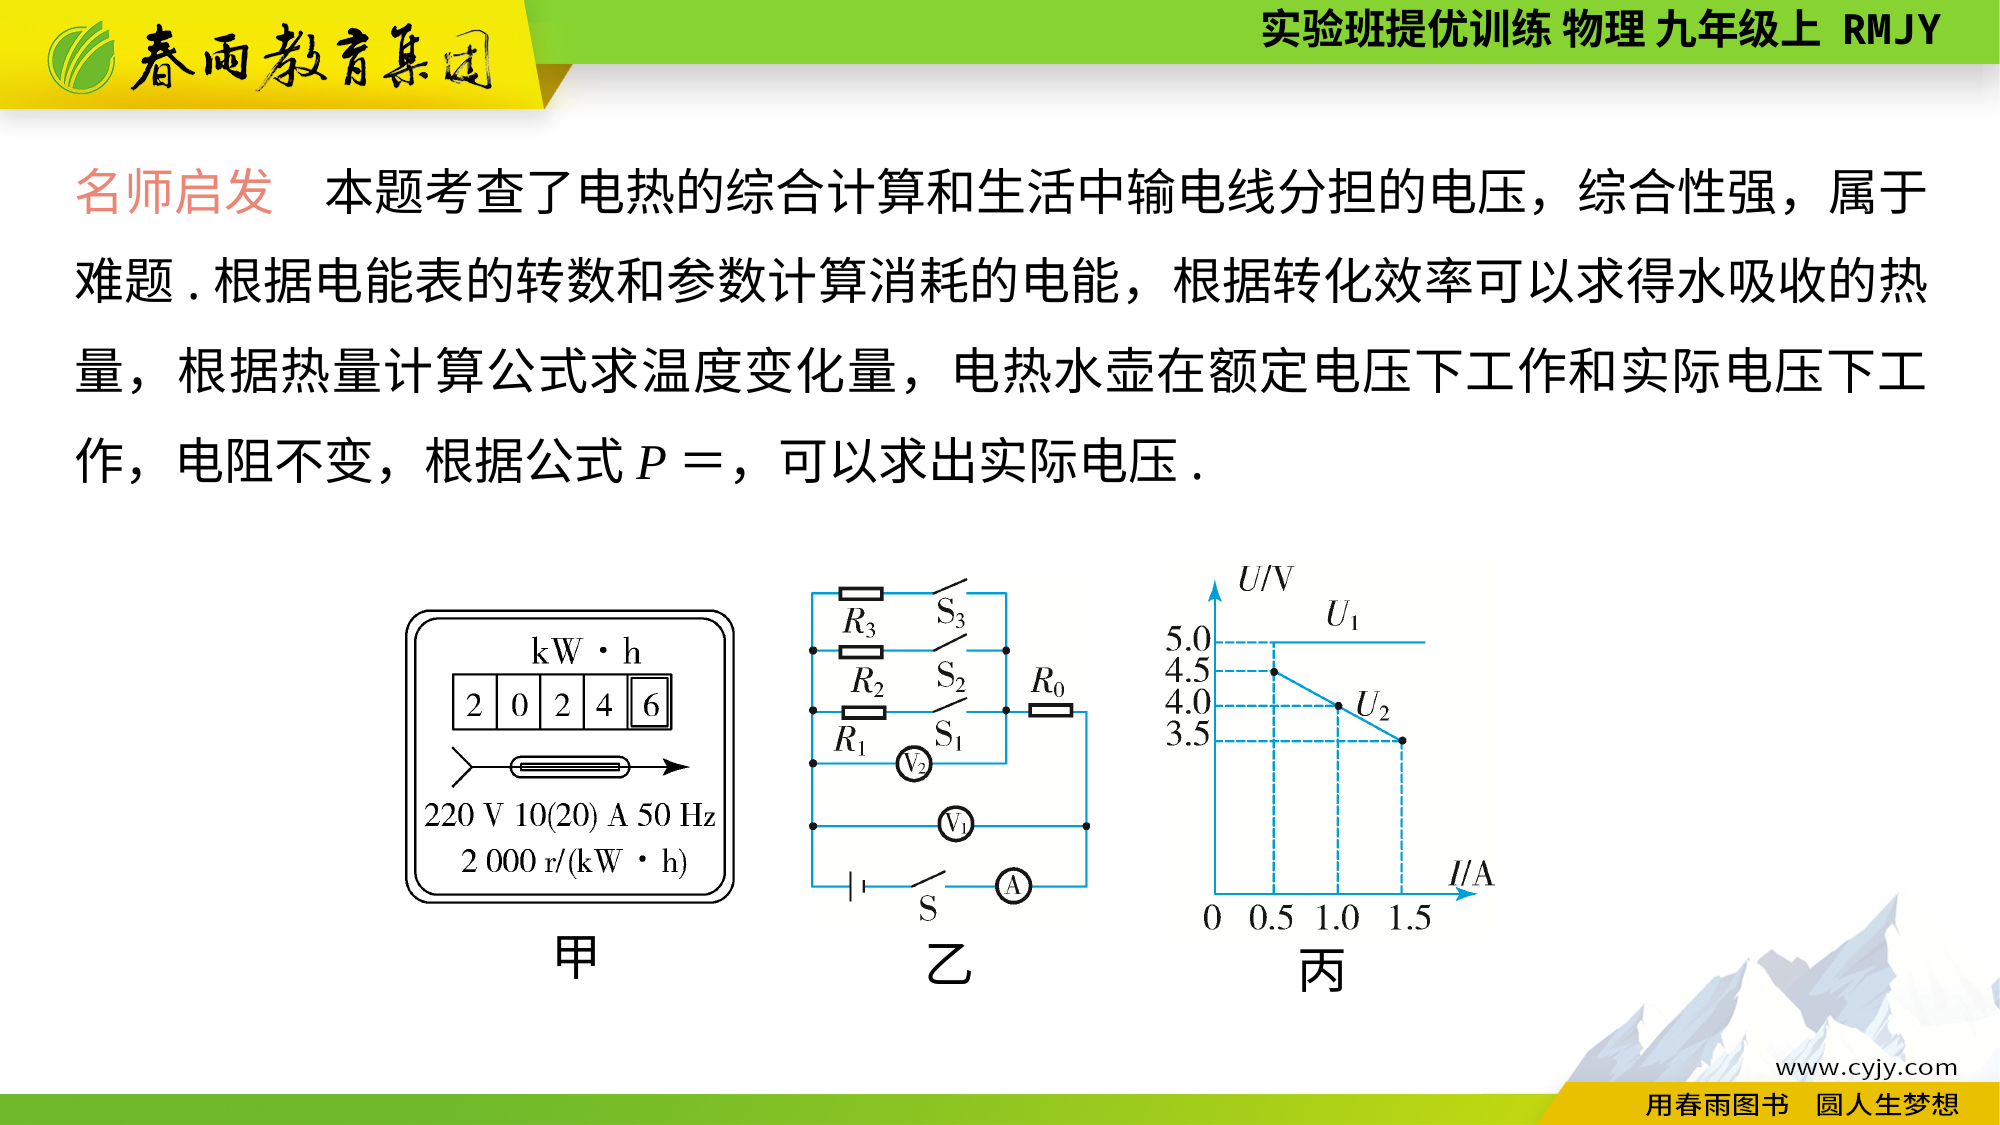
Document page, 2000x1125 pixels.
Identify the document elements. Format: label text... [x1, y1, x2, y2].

picture [0, 0, 2000, 1125]
text_box 甲 [536, 912, 618, 993]
text_box 乙 [909, 939, 990, 1000]
text_box 丙 [1282, 948, 1363, 1006]
